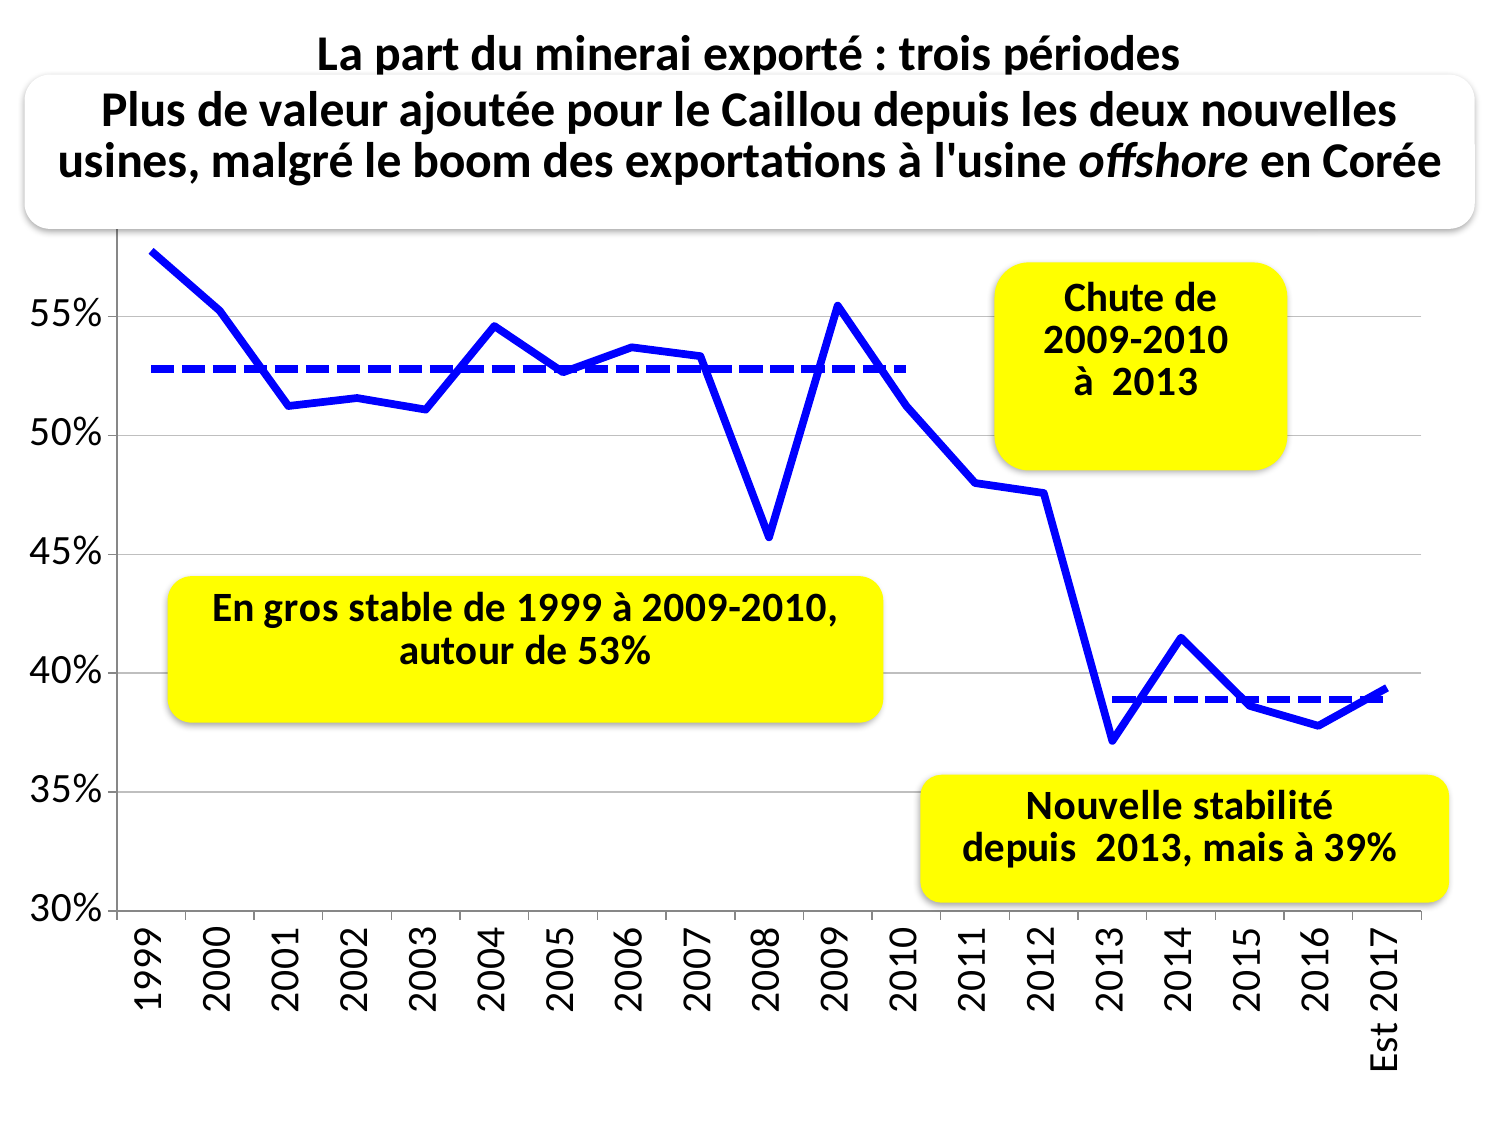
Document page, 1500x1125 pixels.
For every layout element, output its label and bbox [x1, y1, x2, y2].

chart [17, 17, 1482, 1125]
